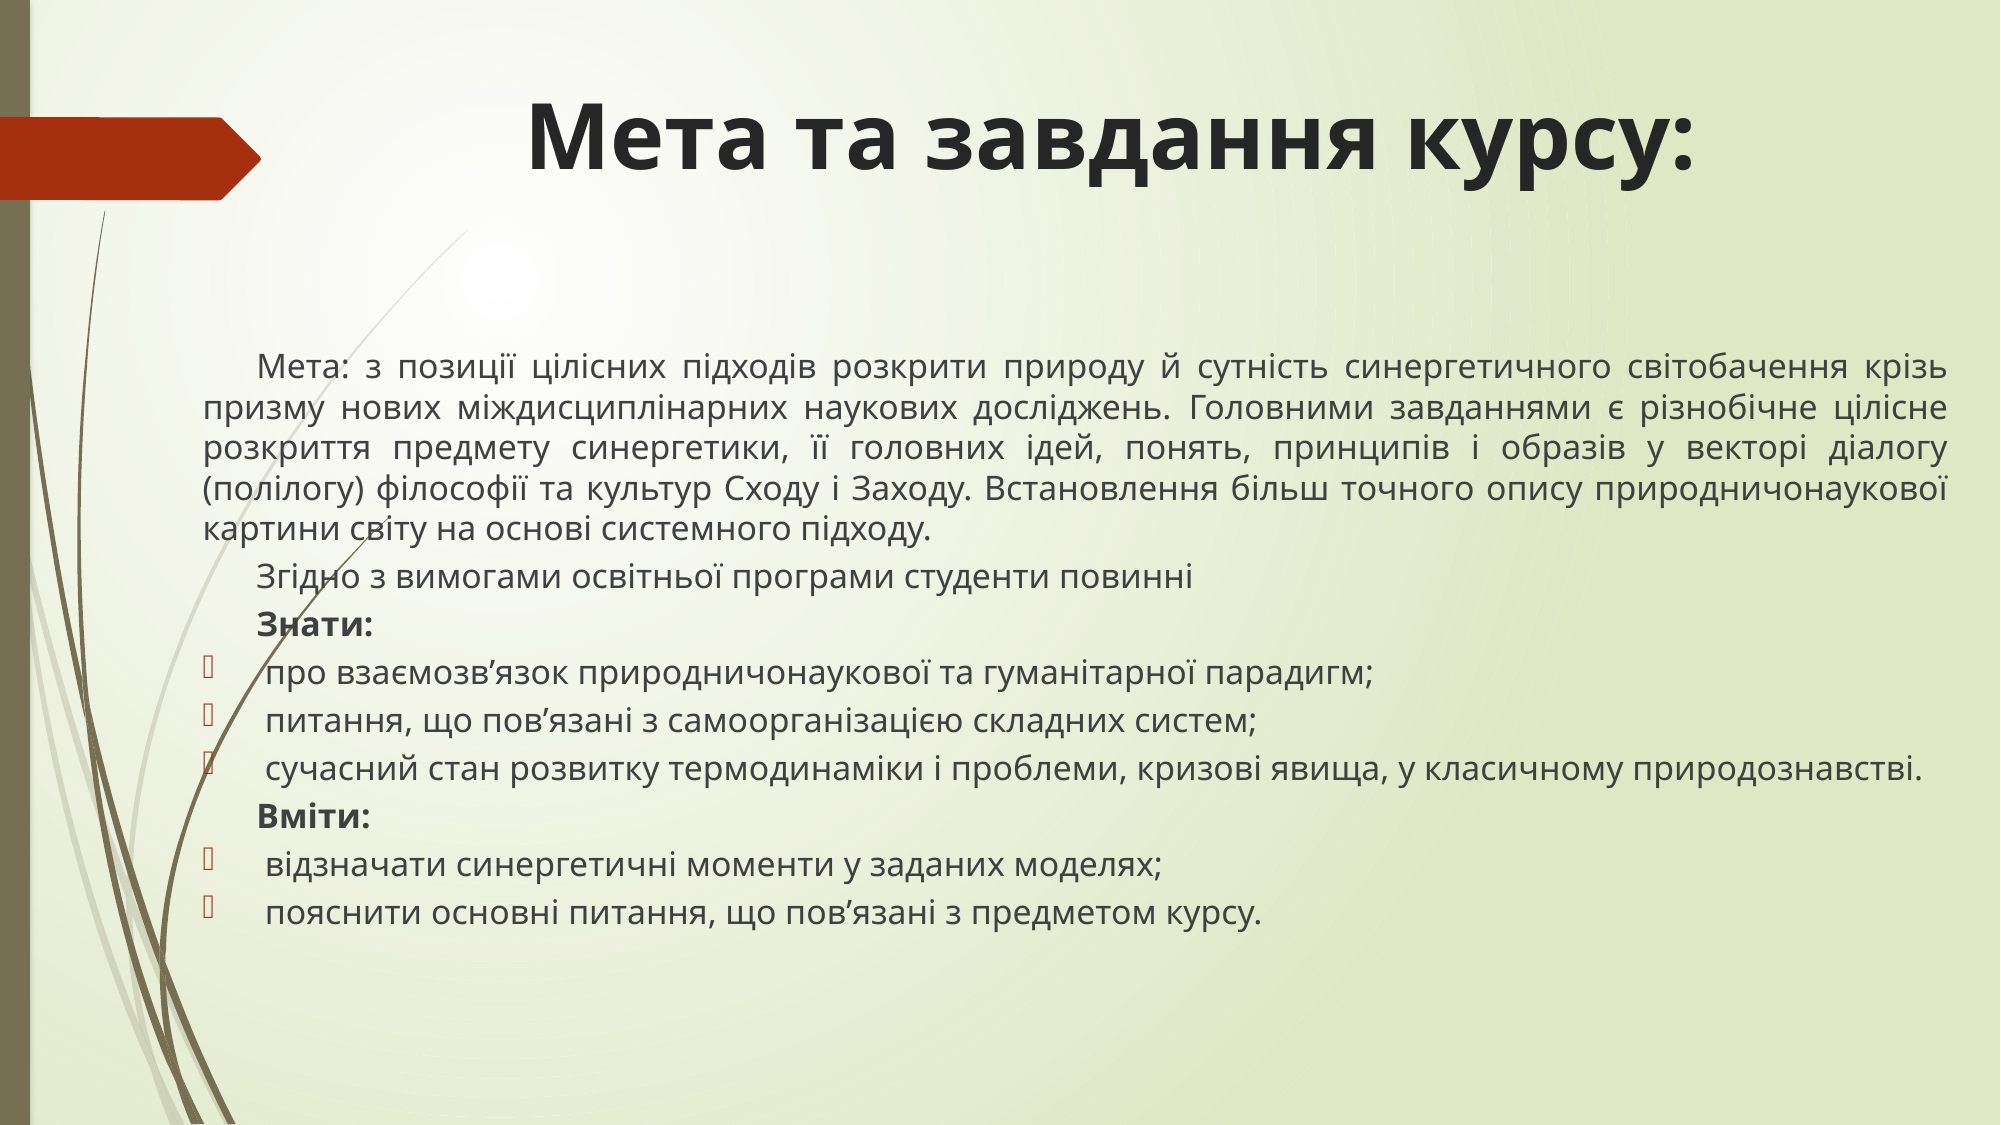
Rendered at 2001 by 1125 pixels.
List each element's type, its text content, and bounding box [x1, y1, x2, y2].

title Мета та завдання курсу: [298, 69, 1924, 296]
list Мета: з позиції цілісних підходів розкрити природу й сутність синергетичного світобачення крізь призму нових міждисциплінарних наукових досліджень. Головними завданнями є різнобічне цілісне розкриття предмету синергетики, її головних ідей, понять, принципів і образів у векторі діалогу (полілогу) філософії та культур Сходу і Заходу. Встановлення більш точного опису природничонаукової картини світу на основі системного підходу. Згідно з вимогами освітньої програми студенти повинні Знати: про взаємозв’язок природничонаукової та гуманітарної парадигм; питання, що пов’язані з самоорганізацією складних систем; сучасний стан розвитку термодинаміки і проблеми, кризові явища, у класичному природознавстві. Вміти: відзначати синергетичні моменти у заданих моделях; пояснити основні питання, що пов’язані з предметом курсу. [187, 337, 1963, 1033]
